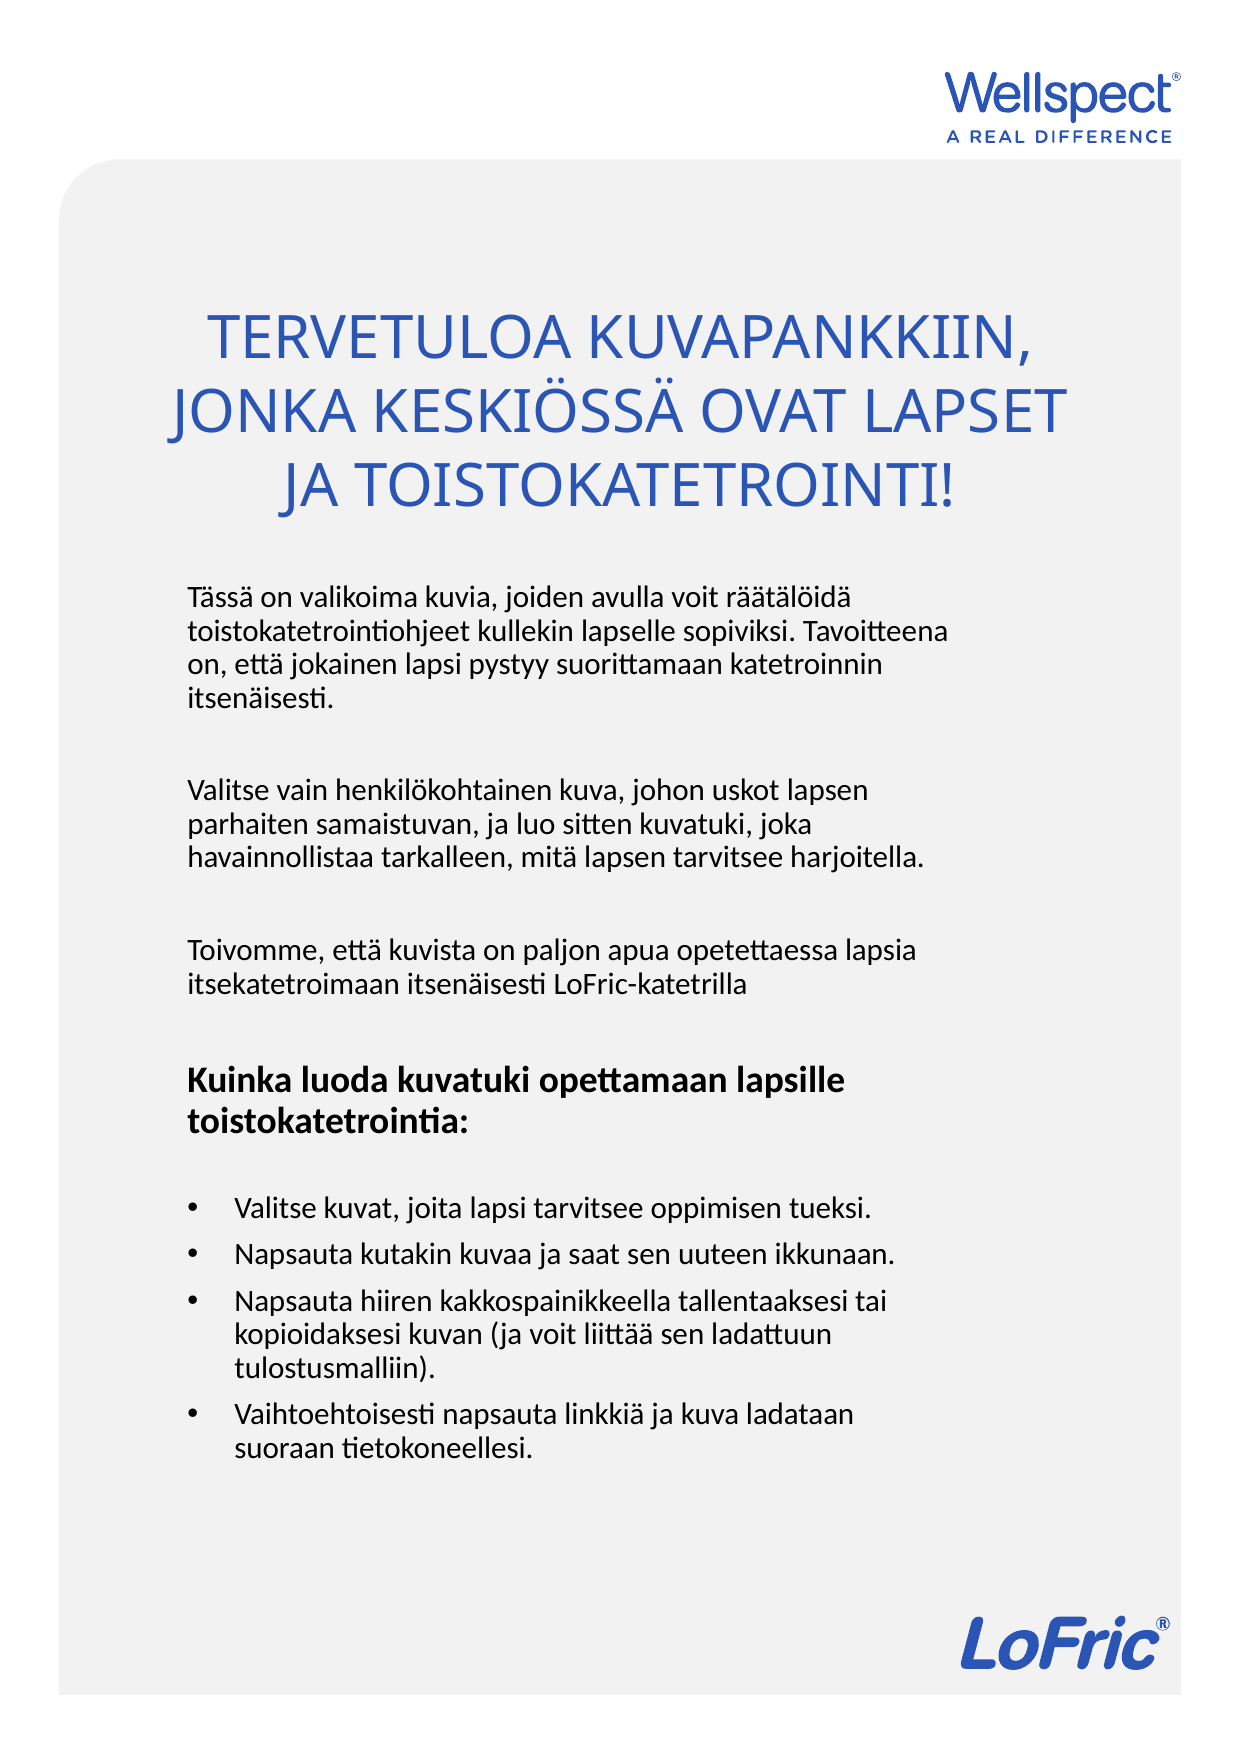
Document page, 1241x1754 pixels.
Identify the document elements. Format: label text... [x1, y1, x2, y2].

title Tervetuloa kuvapankkiin, jonka keskiössä ovat lapset ja toistokatetrointi! [155, 287, 1086, 529]
subtitle Tässä on valikoima kuvia, joiden avulla voit räätälöidä toistokatetrointiohjeet kullekin lapselle sopiviksi. Tavoitteena on, että jokainen lapsi pystyy suorittamaan katetroinnin itsenäisesti. Valitse vain henkilökohtainen kuva, johon uskot lapsen parhaiten samaistuvan, ja luo sitten kuvatuki, joka havainnollistaa tarkalleen, mitä lapsen tarvitsee harjoitella. Toivomme, että kuvista on paljon apua opetettaessa lapsia itsekatetroimaan itsenäisesti LoFric-katetrilla Kuinka luoda kuvatuki opettamaan lapsille toistokatetrointia: Valitse kuvat, joita lapsi tarvitsee oppimisen tueksi. Napsauta kutakin kuvaa ja saat sen uuteen ikkunaan. Napsauta hiiren kakkospainikkeella tallentaaksesi tai kopioidaksesi kuvan (ja voit liittää sen ladattuun tulostusmalliin). Vaihtoehtoisesti napsauta linkkiä ja kuva ladataan suoraan tietokoneellesi. [172, 573, 970, 1572]
